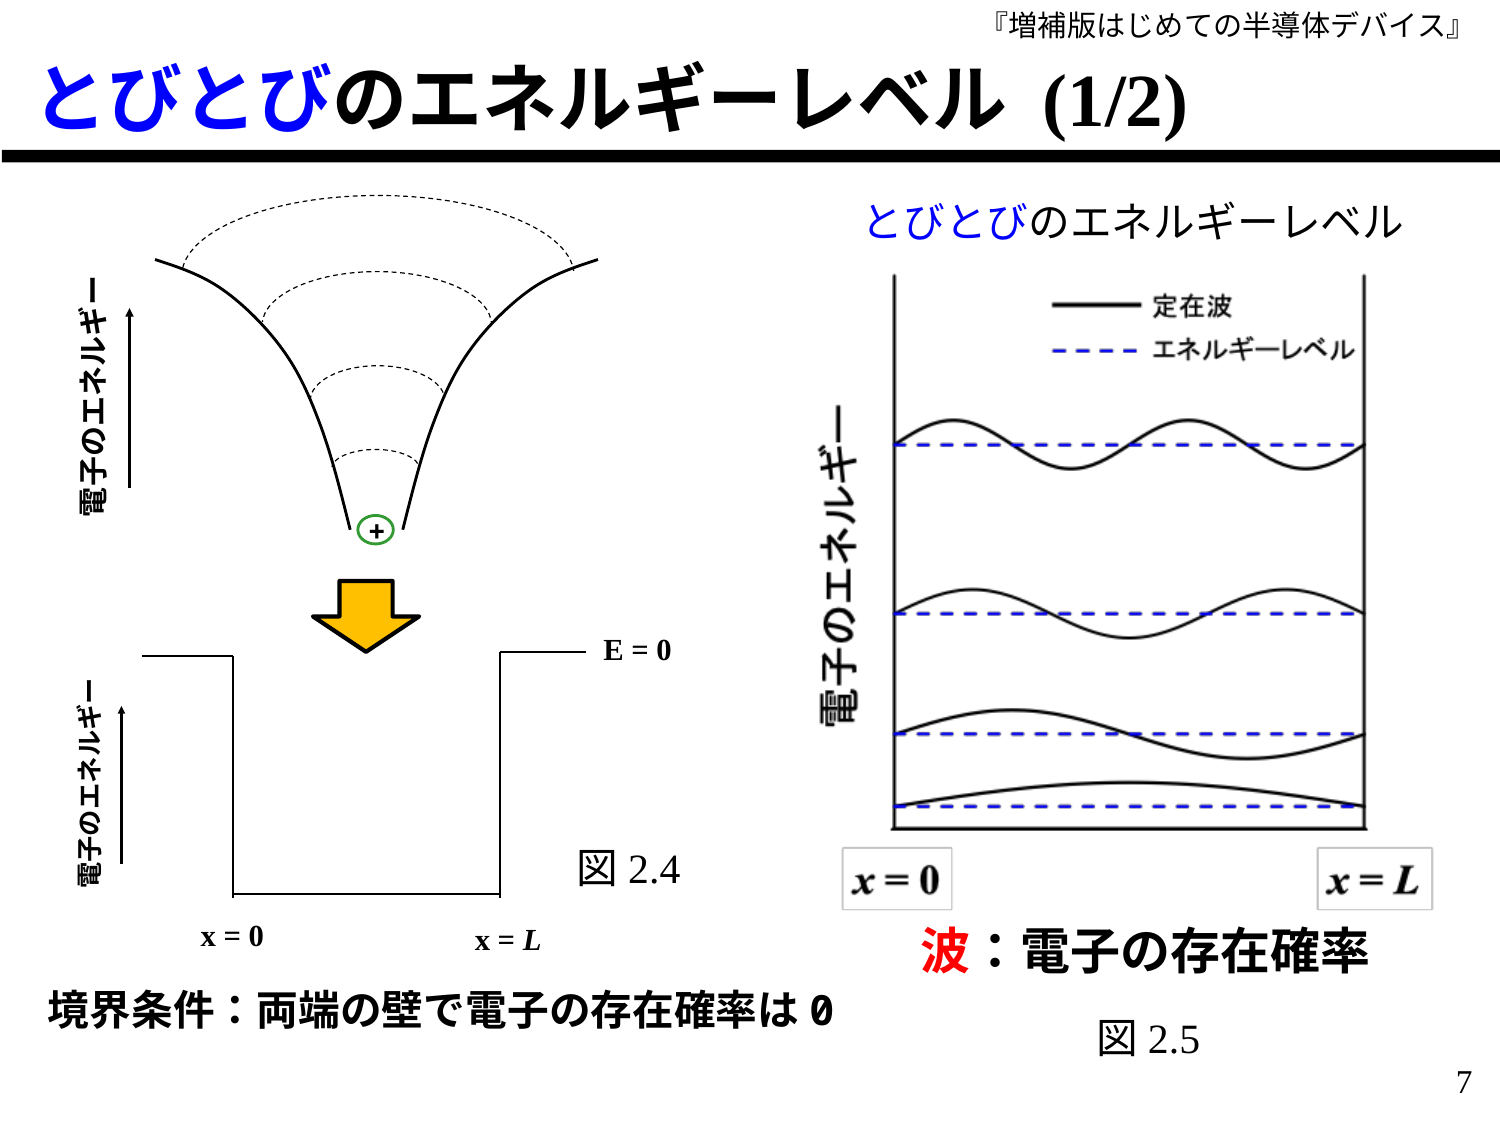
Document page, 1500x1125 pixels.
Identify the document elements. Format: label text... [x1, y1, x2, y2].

picture [744, 225, 1483, 931]
picture [64, 621, 691, 977]
slide_number 7 [1175, 1042, 1488, 1118]
title とびとびのエネルギーレベル (1/2) [17, 42, 1481, 151]
text_box 境界条件：両端の壁で電子の存在確率は0 [13, 976, 900, 1041]
text_box とびとびのエネルギーレベル [846, 188, 1420, 224]
picture [64, 172, 599, 566]
text_box [310, 578, 422, 619]
text_box 波：電子の存在確率 [882, 938, 1409, 988]
text_box 図2.5 [1081, 1004, 1216, 1070]
